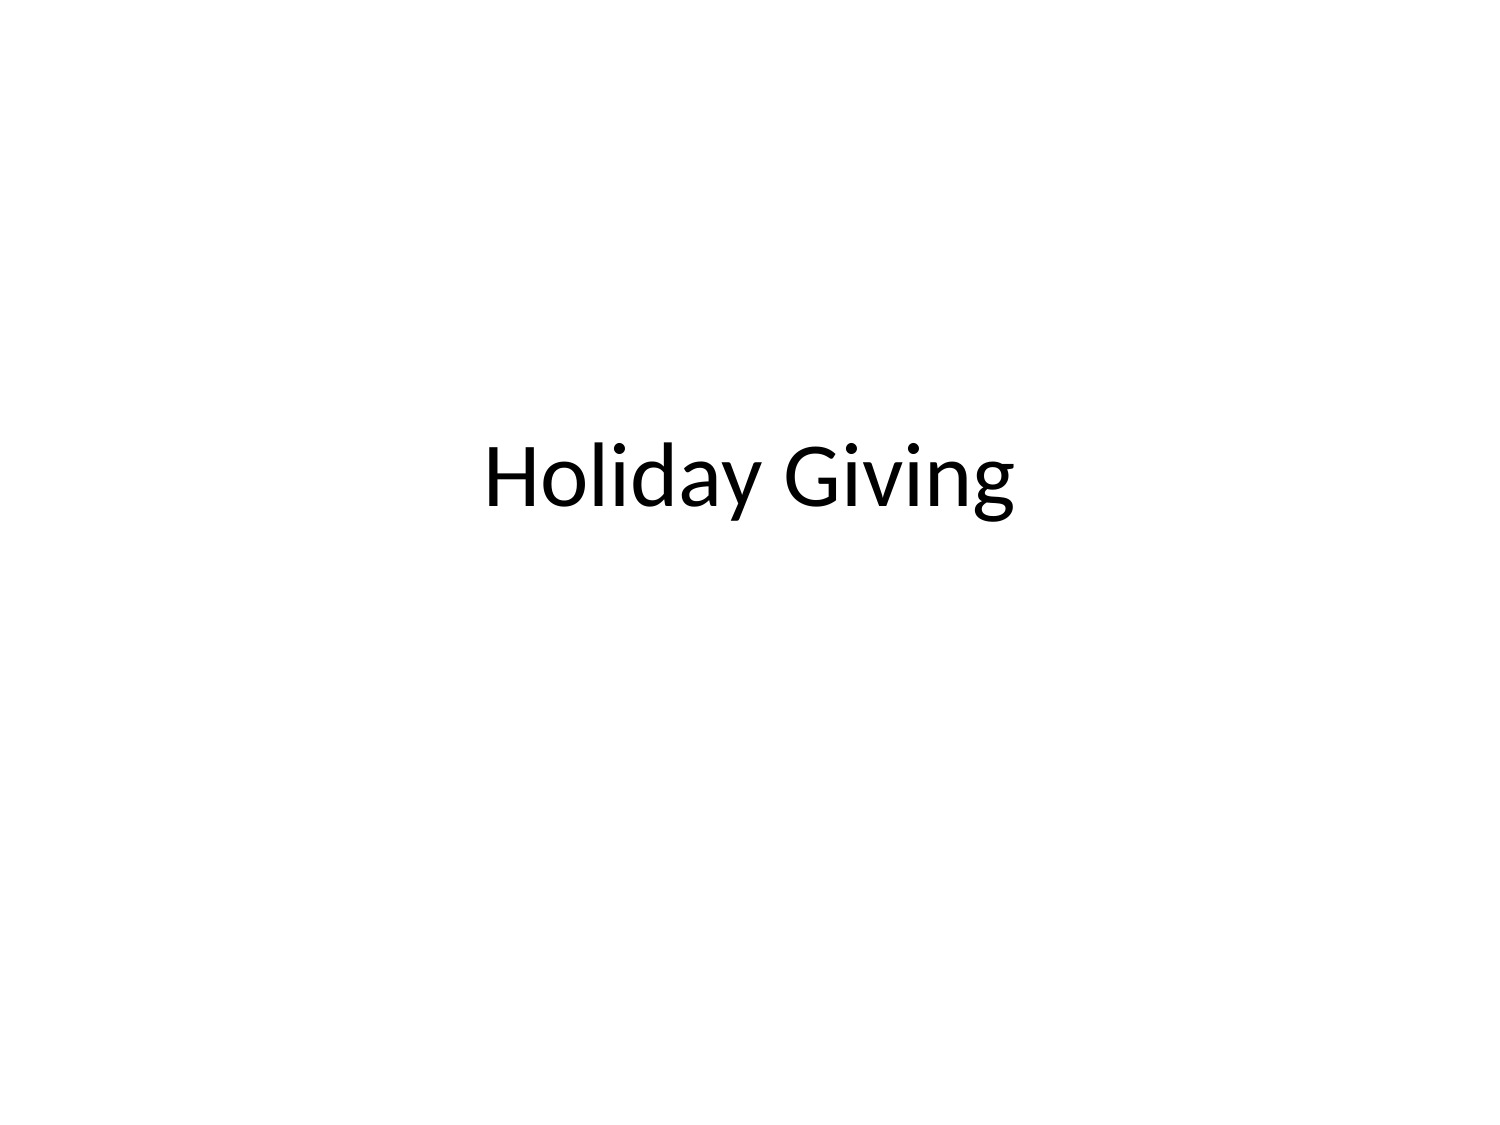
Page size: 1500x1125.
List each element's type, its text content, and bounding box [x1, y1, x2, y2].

title Holiday Giving [112, 349, 1388, 591]
